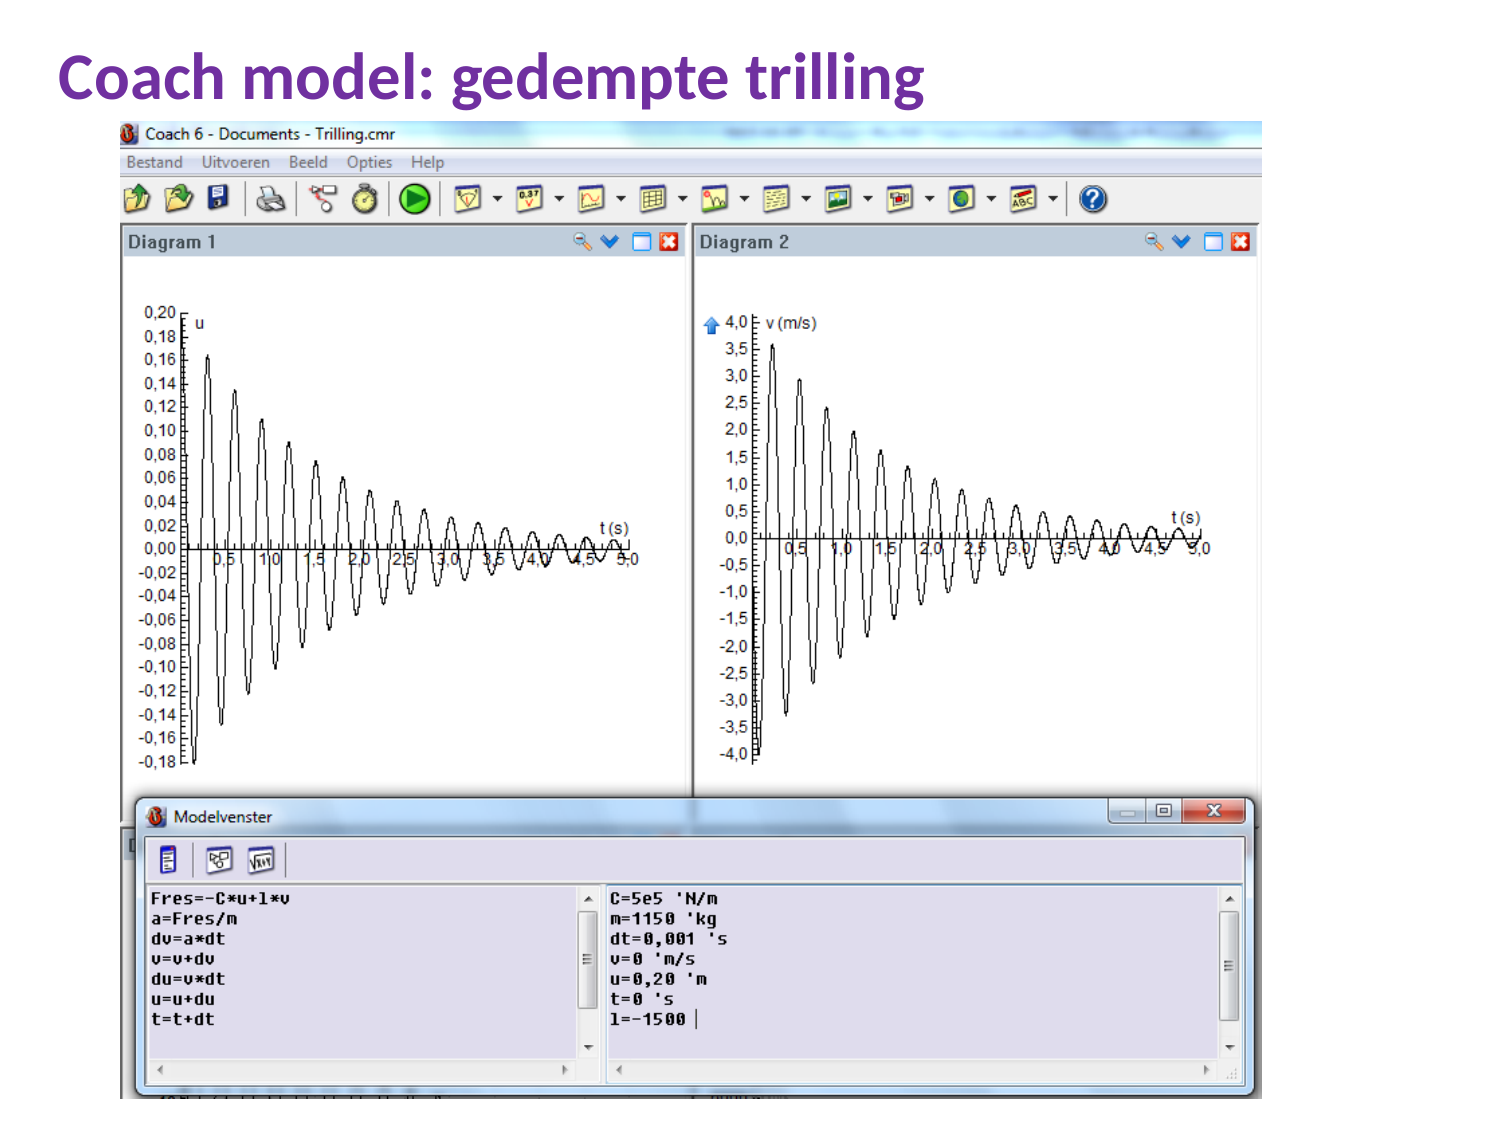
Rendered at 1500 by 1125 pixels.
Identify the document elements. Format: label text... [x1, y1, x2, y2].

picture [120, 121, 1262, 1100]
title Coach model: gedempte trilling [43, 23, 1442, 122]
